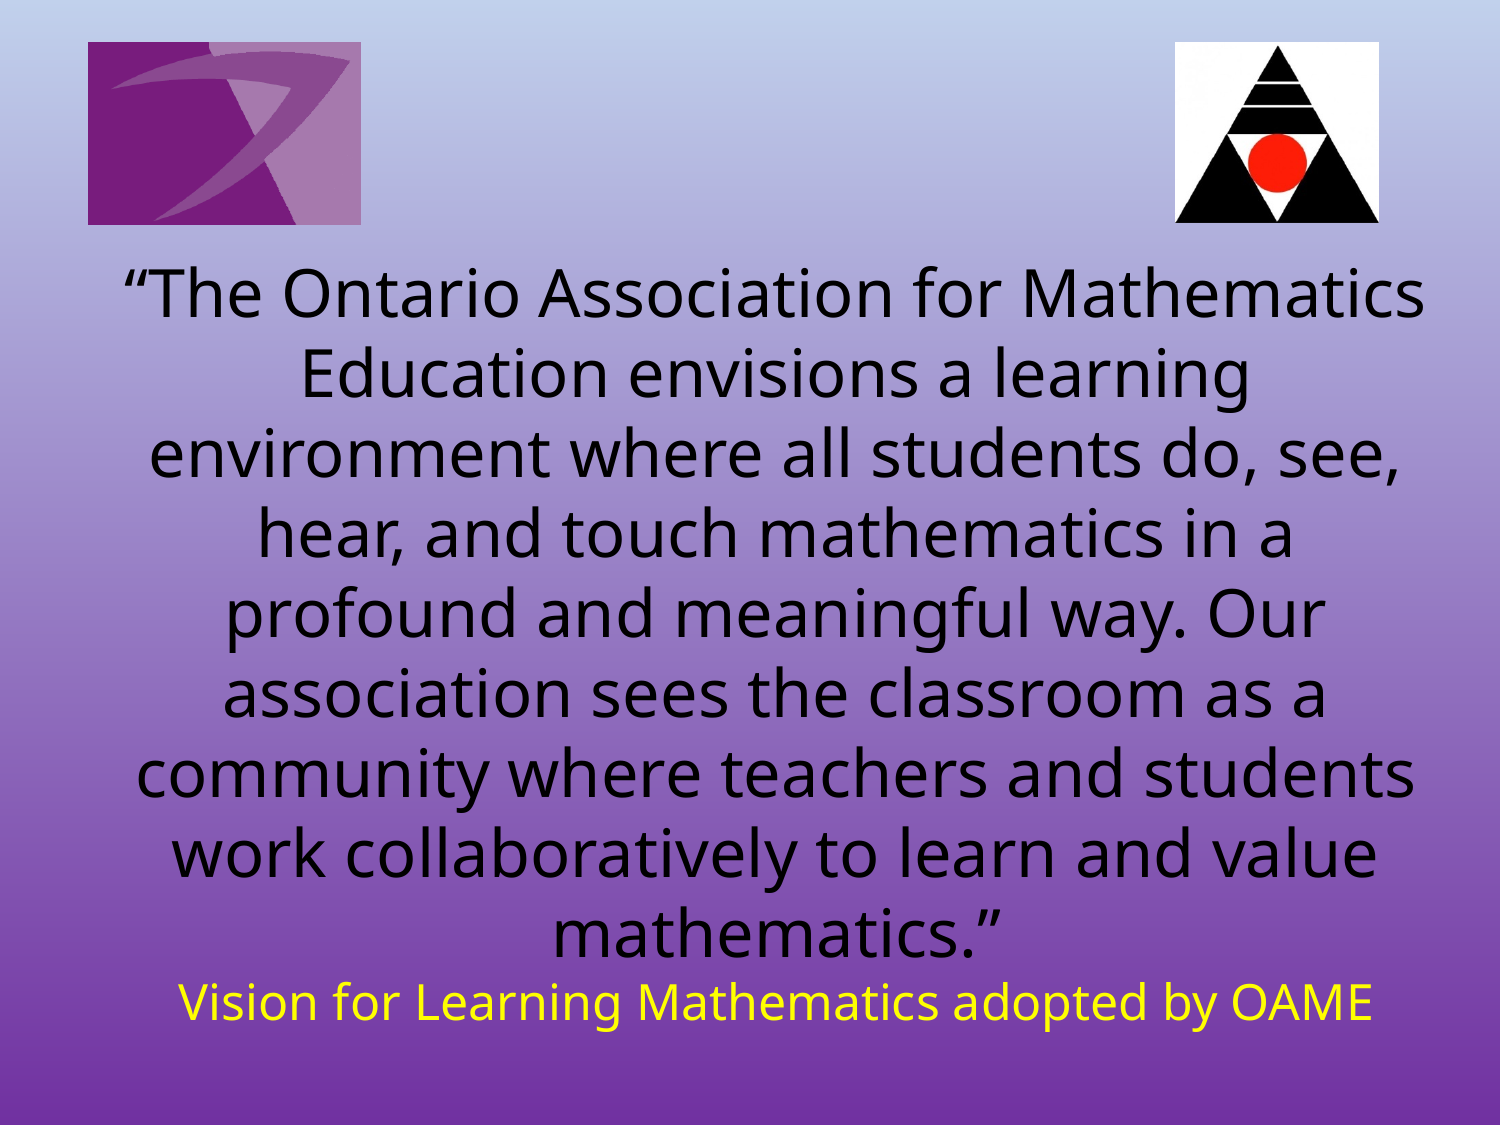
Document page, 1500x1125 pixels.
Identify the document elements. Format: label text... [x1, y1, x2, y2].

text_box “The Ontario Association for Mathematics Education envisions a learning environment where all students do, see, hear, and touch mathematics in a profound and meaningful way. Our association sees the classroom as a community where teachers and students work collaboratively to learn and value mathematics.” Vision for Learning Mathematics adopted by OAME [100, 243, 1453, 1088]
picture [88, 42, 361, 226]
picture [1174, 42, 1379, 223]
